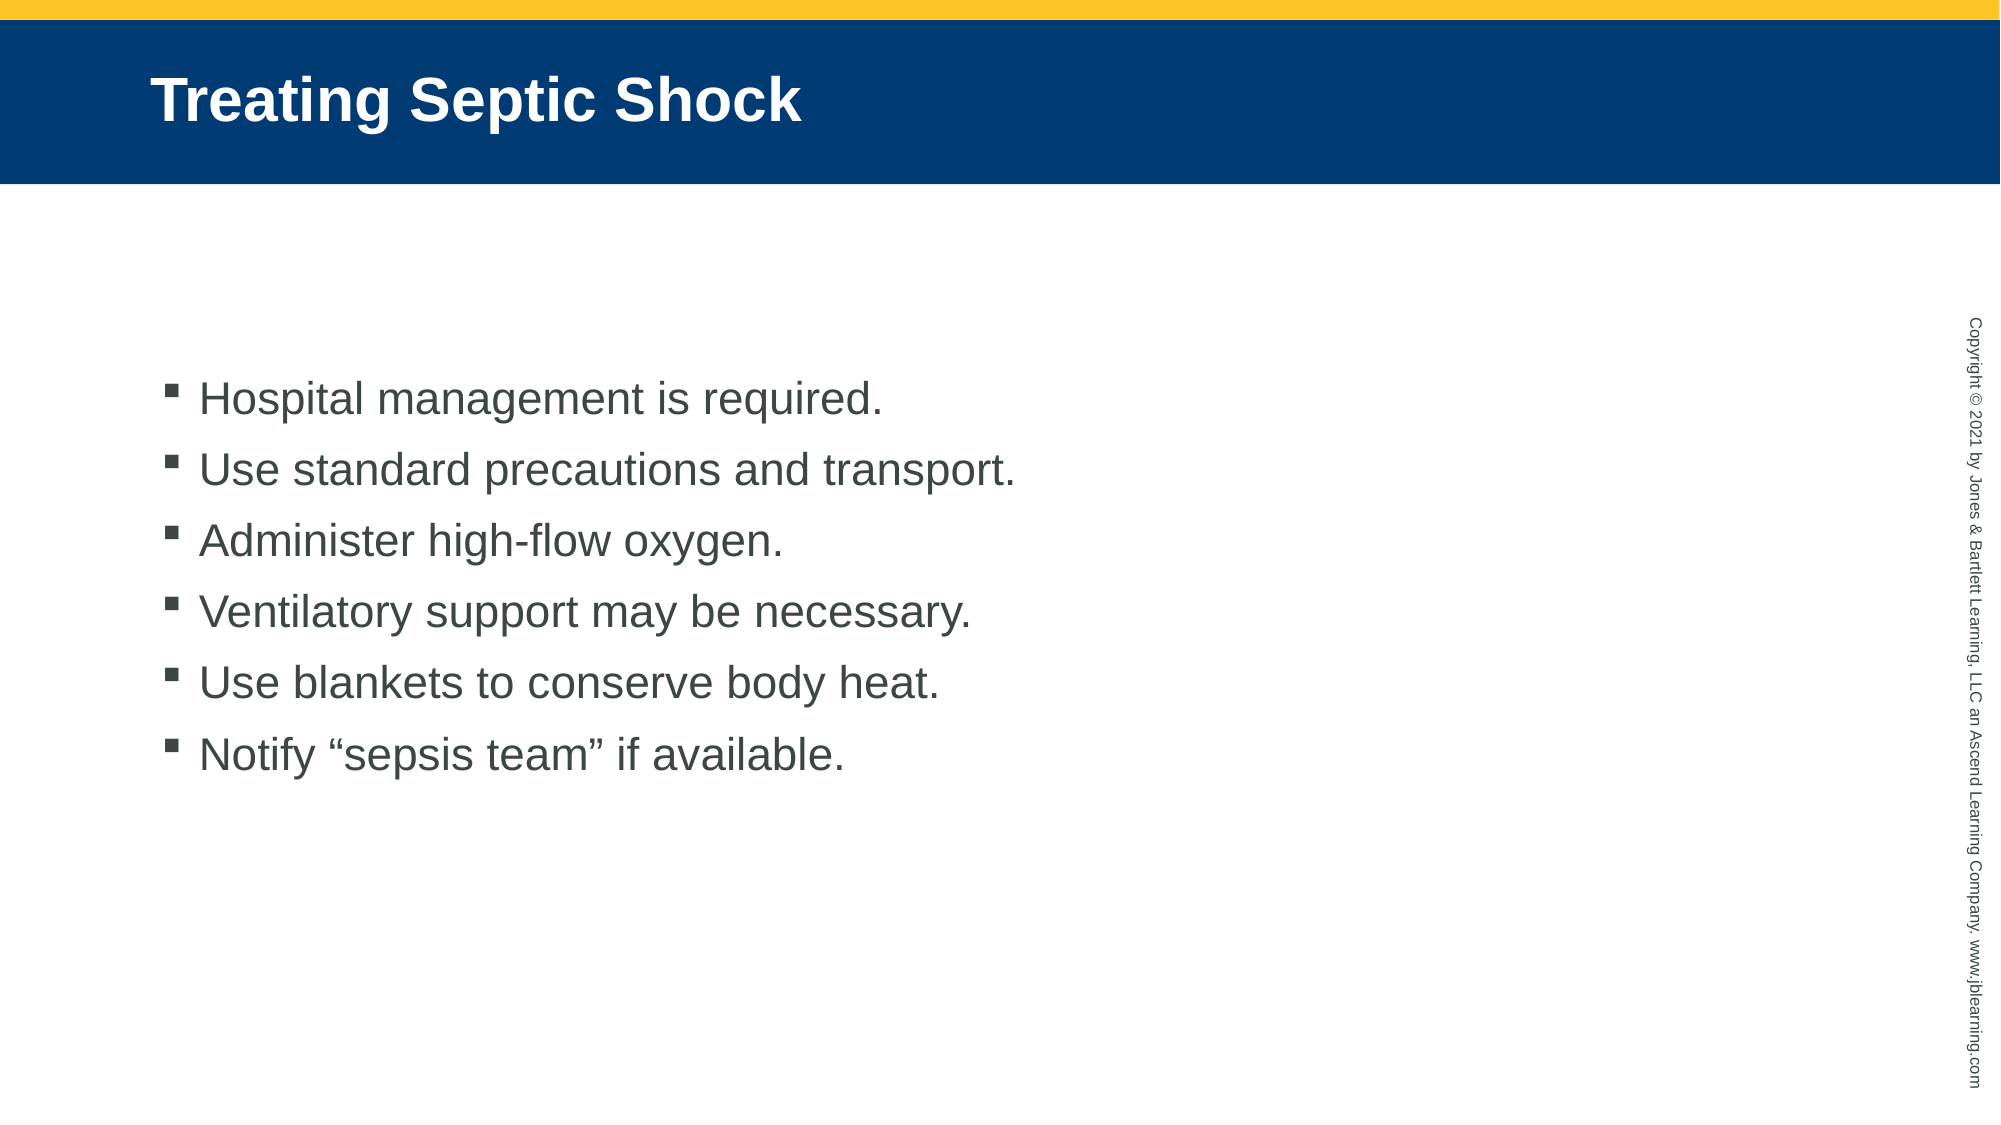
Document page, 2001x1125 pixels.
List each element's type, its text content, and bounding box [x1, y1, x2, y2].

title Treating Septic Shock [0, 19, 2000, 185]
list Hospital management is required. Use standard precautions and transport. Administer high-flow oxygen. Ventilatory support may be necessary. Use blankets to conserve body heat. Notify “sepsis team” if available. [146, 361, 1859, 1016]
